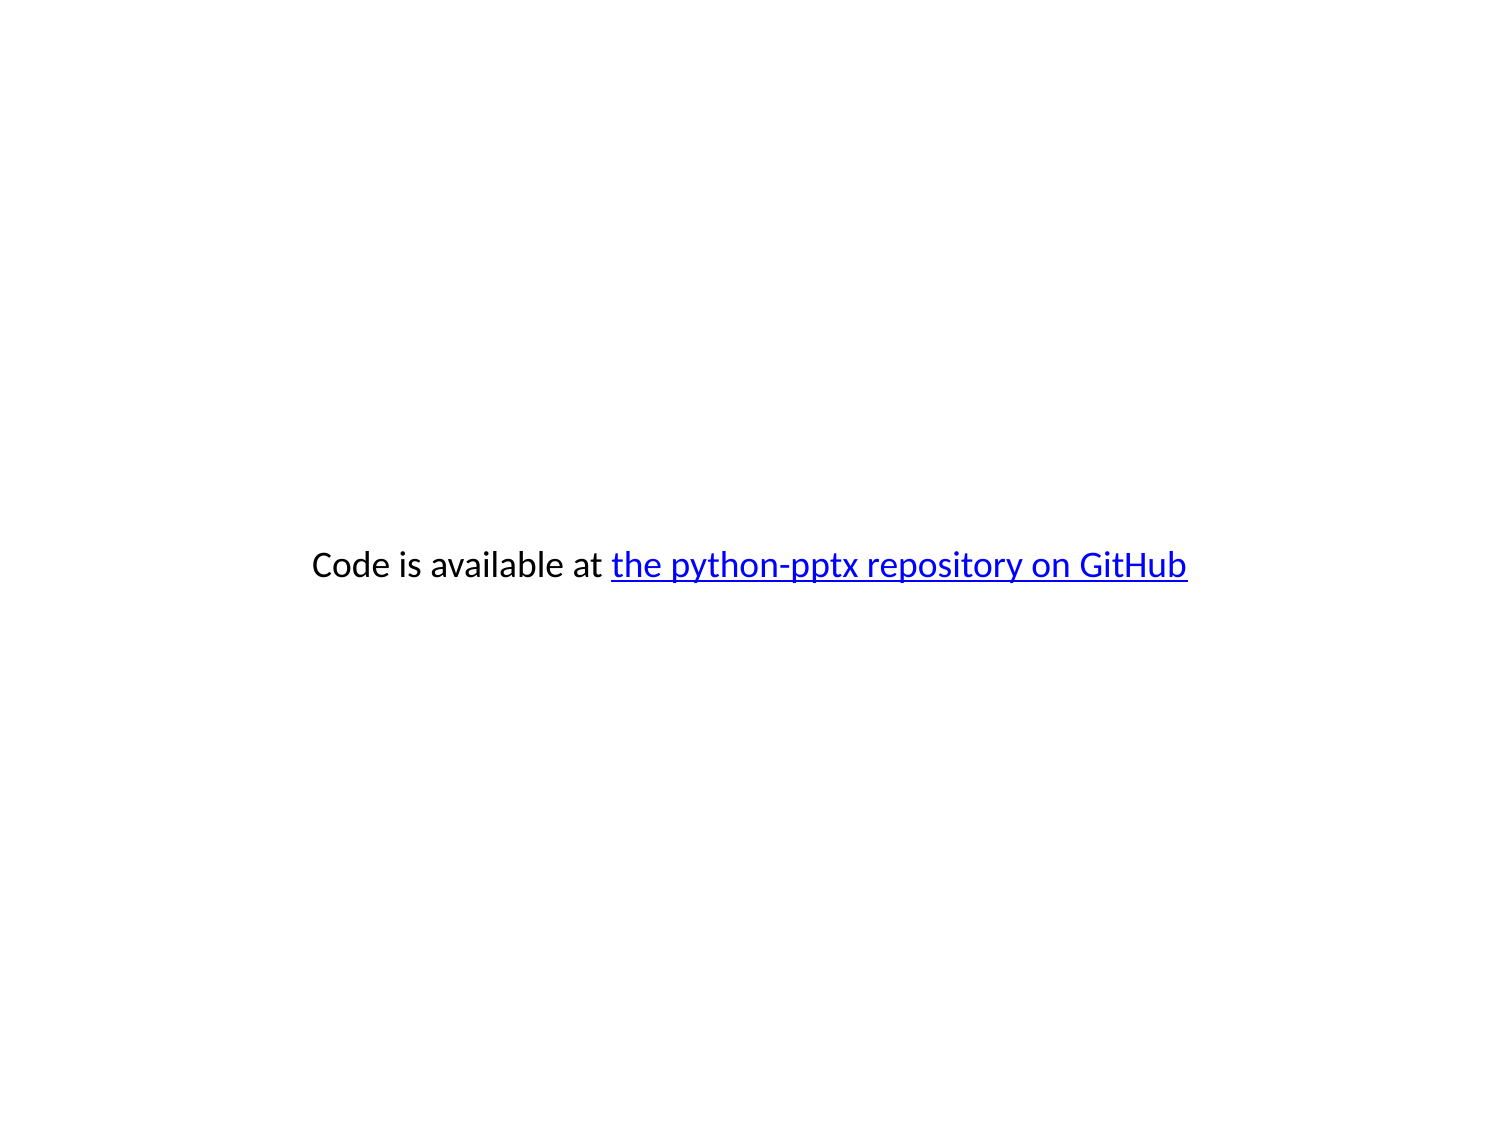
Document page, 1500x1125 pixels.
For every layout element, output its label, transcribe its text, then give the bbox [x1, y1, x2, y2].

text_box Code is available at the python-pptx repository on GitHub [297, 532, 1203, 592]
